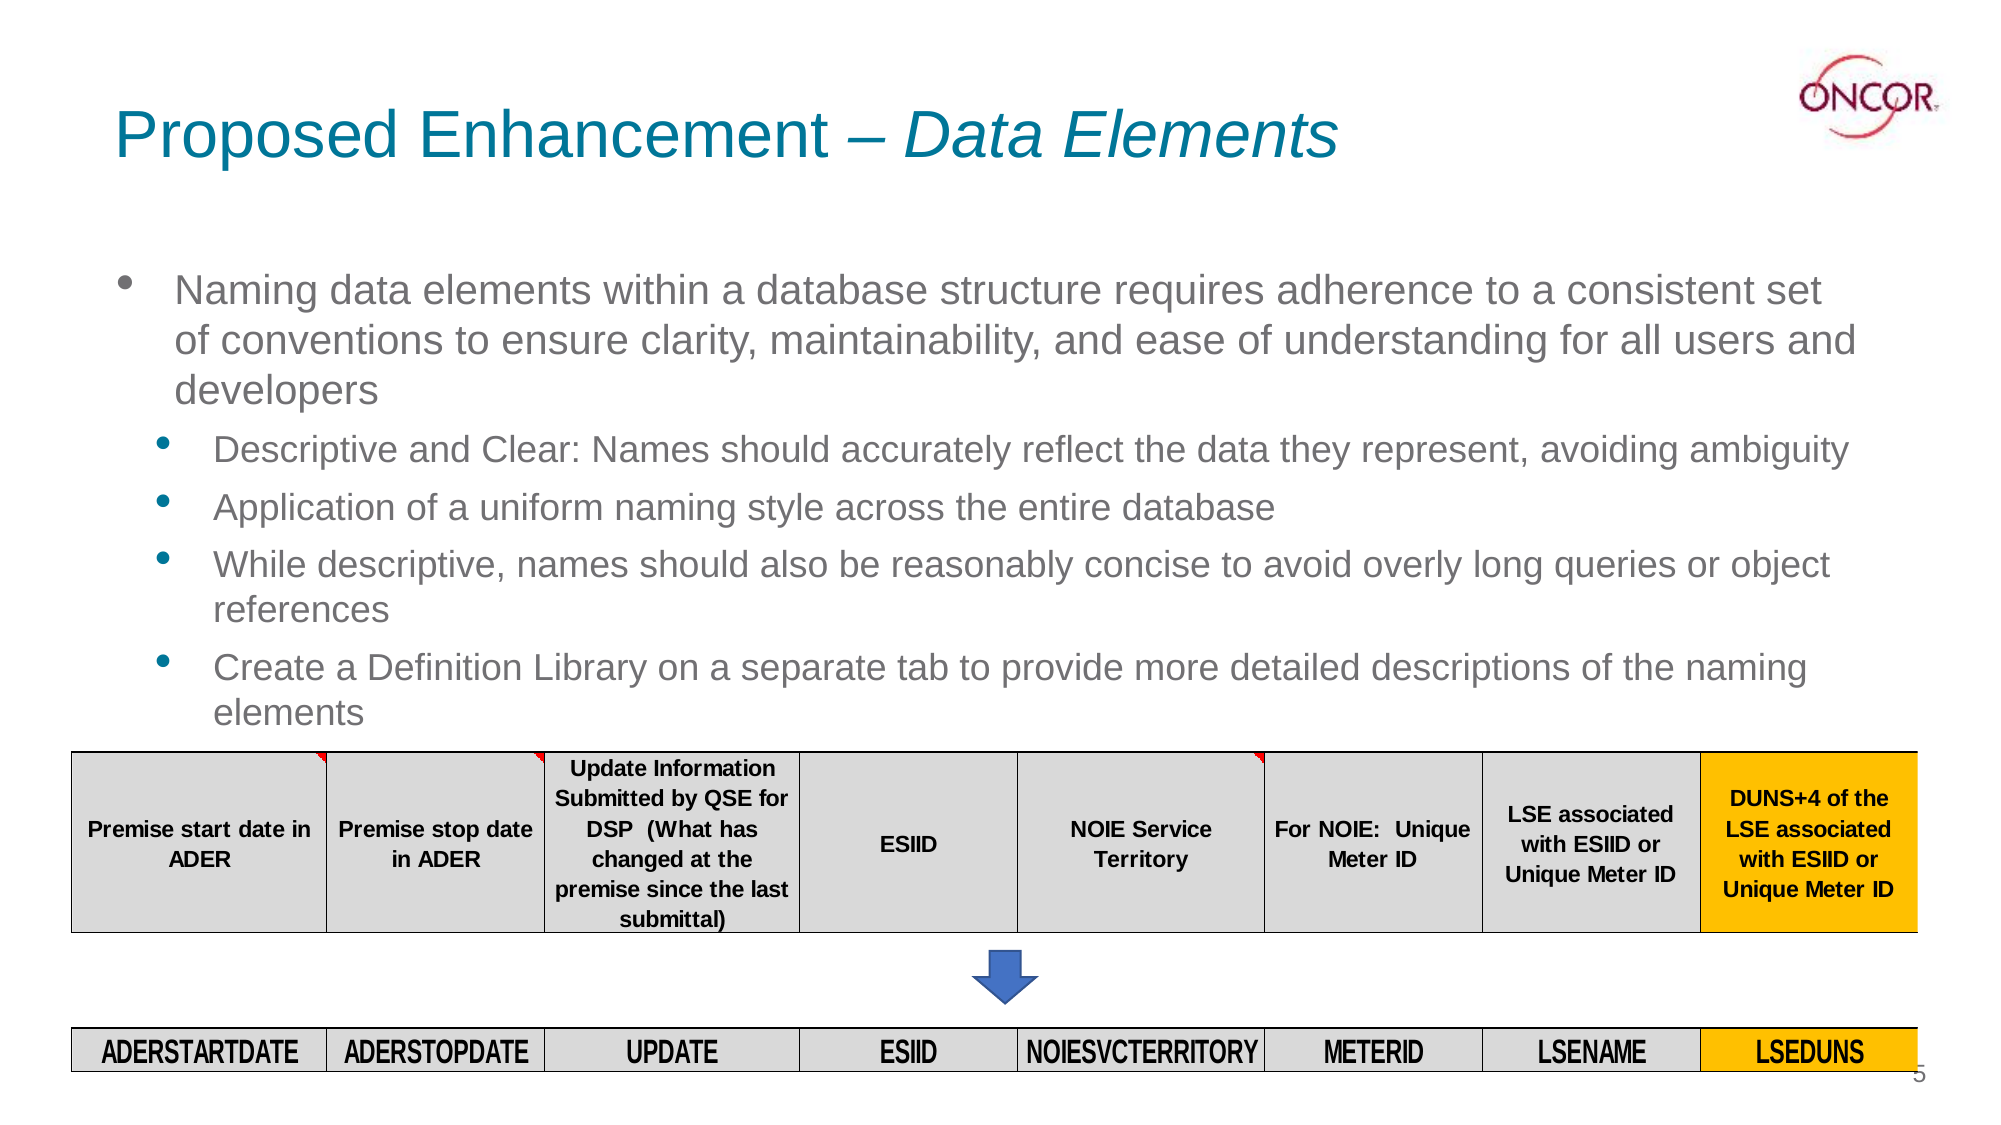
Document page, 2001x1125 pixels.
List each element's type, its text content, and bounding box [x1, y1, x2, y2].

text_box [70, 751, 1920, 1074]
list Naming data elements within a database structure requires adherence to a consistent set of conventions to ensure clarity, maintainability, and ease of understanding for all users and developers Descriptive and Clear: Names should accurately reflect the data they represent, avoiding ambiguity Application of a uniform naming style across the entire database While descriptive, names should also be reasonably concise to avoid overly long queries or object references Create a Definition Library on a separate tab to provide more detailed descriptions of the naming elements [103, 255, 1874, 643]
title Proposed Enhancement – Data Elements [99, 92, 1781, 198]
slide_number 5 [1412, 1042, 1942, 1103]
picture [0, 0, 2000, 977]
